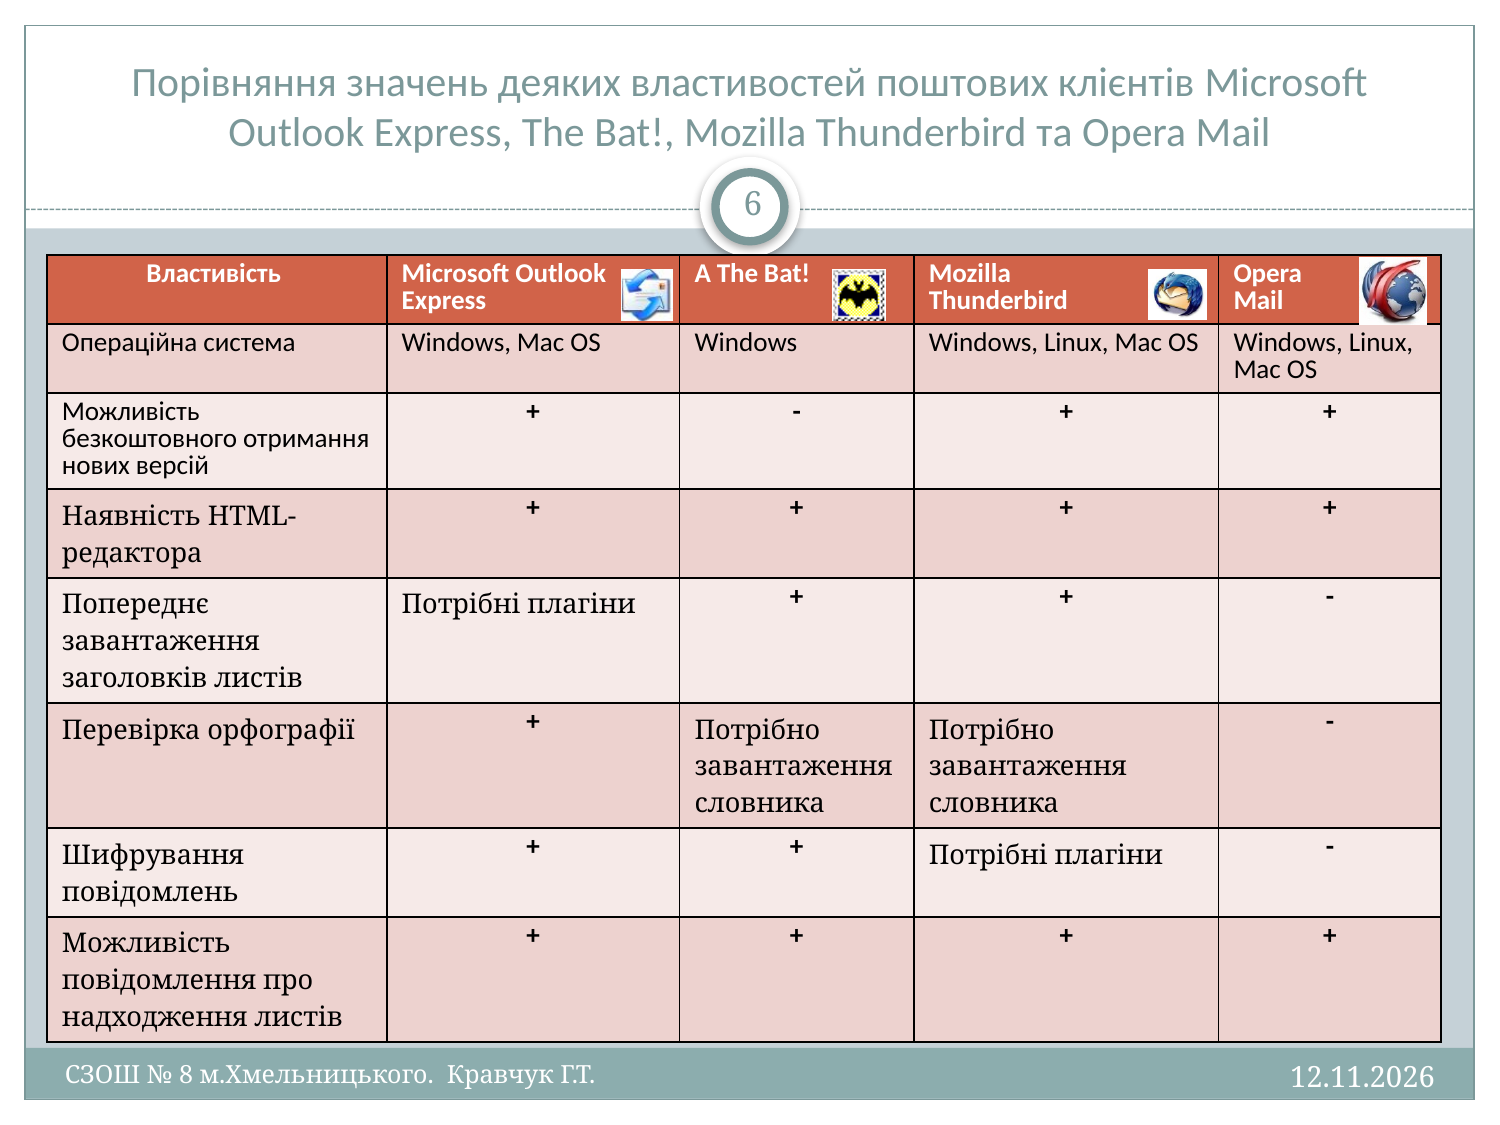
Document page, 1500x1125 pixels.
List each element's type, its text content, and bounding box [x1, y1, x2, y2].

picture [831, 269, 886, 322]
title Порівняння значень деяких властивостей поштових клієнтів Microsoft Outlook Express, The Bat!, Mozilla Thunderbird та Opera Mail [49, 37, 1450, 162]
table_cell Windows, Linux, Mac OS [1219, 325, 1440, 392]
table_cell + [680, 579, 913, 702]
table_cell + [915, 490, 1218, 577]
table_cell Потрібно завантаження словника [915, 704, 1218, 827]
table_header Властивість [48, 256, 386, 323]
table_cell Попереднє завантаження заголовків листів [48, 579, 386, 702]
table_header Microsoft Outlook Express [388, 256, 679, 323]
table_cell Можливість повідомлення про надходження листів [48, 918, 386, 1041]
table_cell Потрібні плагіни [915, 829, 1218, 916]
table_cell Windows [680, 325, 913, 392]
table_cell Можливість безкоштовного отримання нових версій [48, 394, 386, 488]
picture [1148, 269, 1208, 321]
table_cell Наявність HTML- редактора [48, 490, 386, 577]
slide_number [950, 1050, 1450, 1111]
table_cell + [915, 579, 1218, 702]
table_cell Windows, Мас OS [388, 325, 679, 392]
table_cell + [1219, 918, 1440, 1041]
table_cell Потрібні плагіни [388, 579, 679, 702]
table_cell - [1219, 829, 1440, 916]
picture [620, 269, 673, 322]
table_cell Потрібно завантаження словника [680, 704, 913, 827]
table_cell Перевірка орфографії [48, 704, 386, 827]
footer СЗОШ № 8 м.Хмельницького. Кравчук Г.Т. [50, 1051, 638, 1112]
table_header Opera Mail [1427, 256, 1440, 323]
table_header Mozilla Thunderbird [915, 256, 1218, 323]
table_cell + [1219, 394, 1440, 488]
table_cell Шифрування повідомлень [48, 829, 386, 916]
table_cell + [388, 394, 679, 488]
table_cell + [388, 918, 679, 1041]
table_cell - [680, 394, 913, 488]
slide_number 6 [715, 168, 791, 241]
table_cell + [680, 829, 913, 916]
table_cell + [680, 918, 913, 1041]
table_header А The Bat! [680, 256, 913, 323]
table_cell + [388, 829, 679, 916]
table_cell Операційна система [48, 325, 386, 392]
table_cell + [915, 918, 1218, 1041]
table_cell + [680, 490, 913, 577]
picture [1359, 257, 1427, 326]
table_cell - [1219, 704, 1440, 827]
table_header Opera Mail [1219, 256, 1357, 323]
table_cell + [388, 704, 679, 827]
table_cell - [1219, 579, 1440, 702]
table_cell + [388, 490, 679, 577]
table_cell + [1219, 490, 1440, 577]
table_cell Windows, Linux, Mac OS [915, 325, 1218, 392]
table_cell + [915, 394, 1218, 488]
